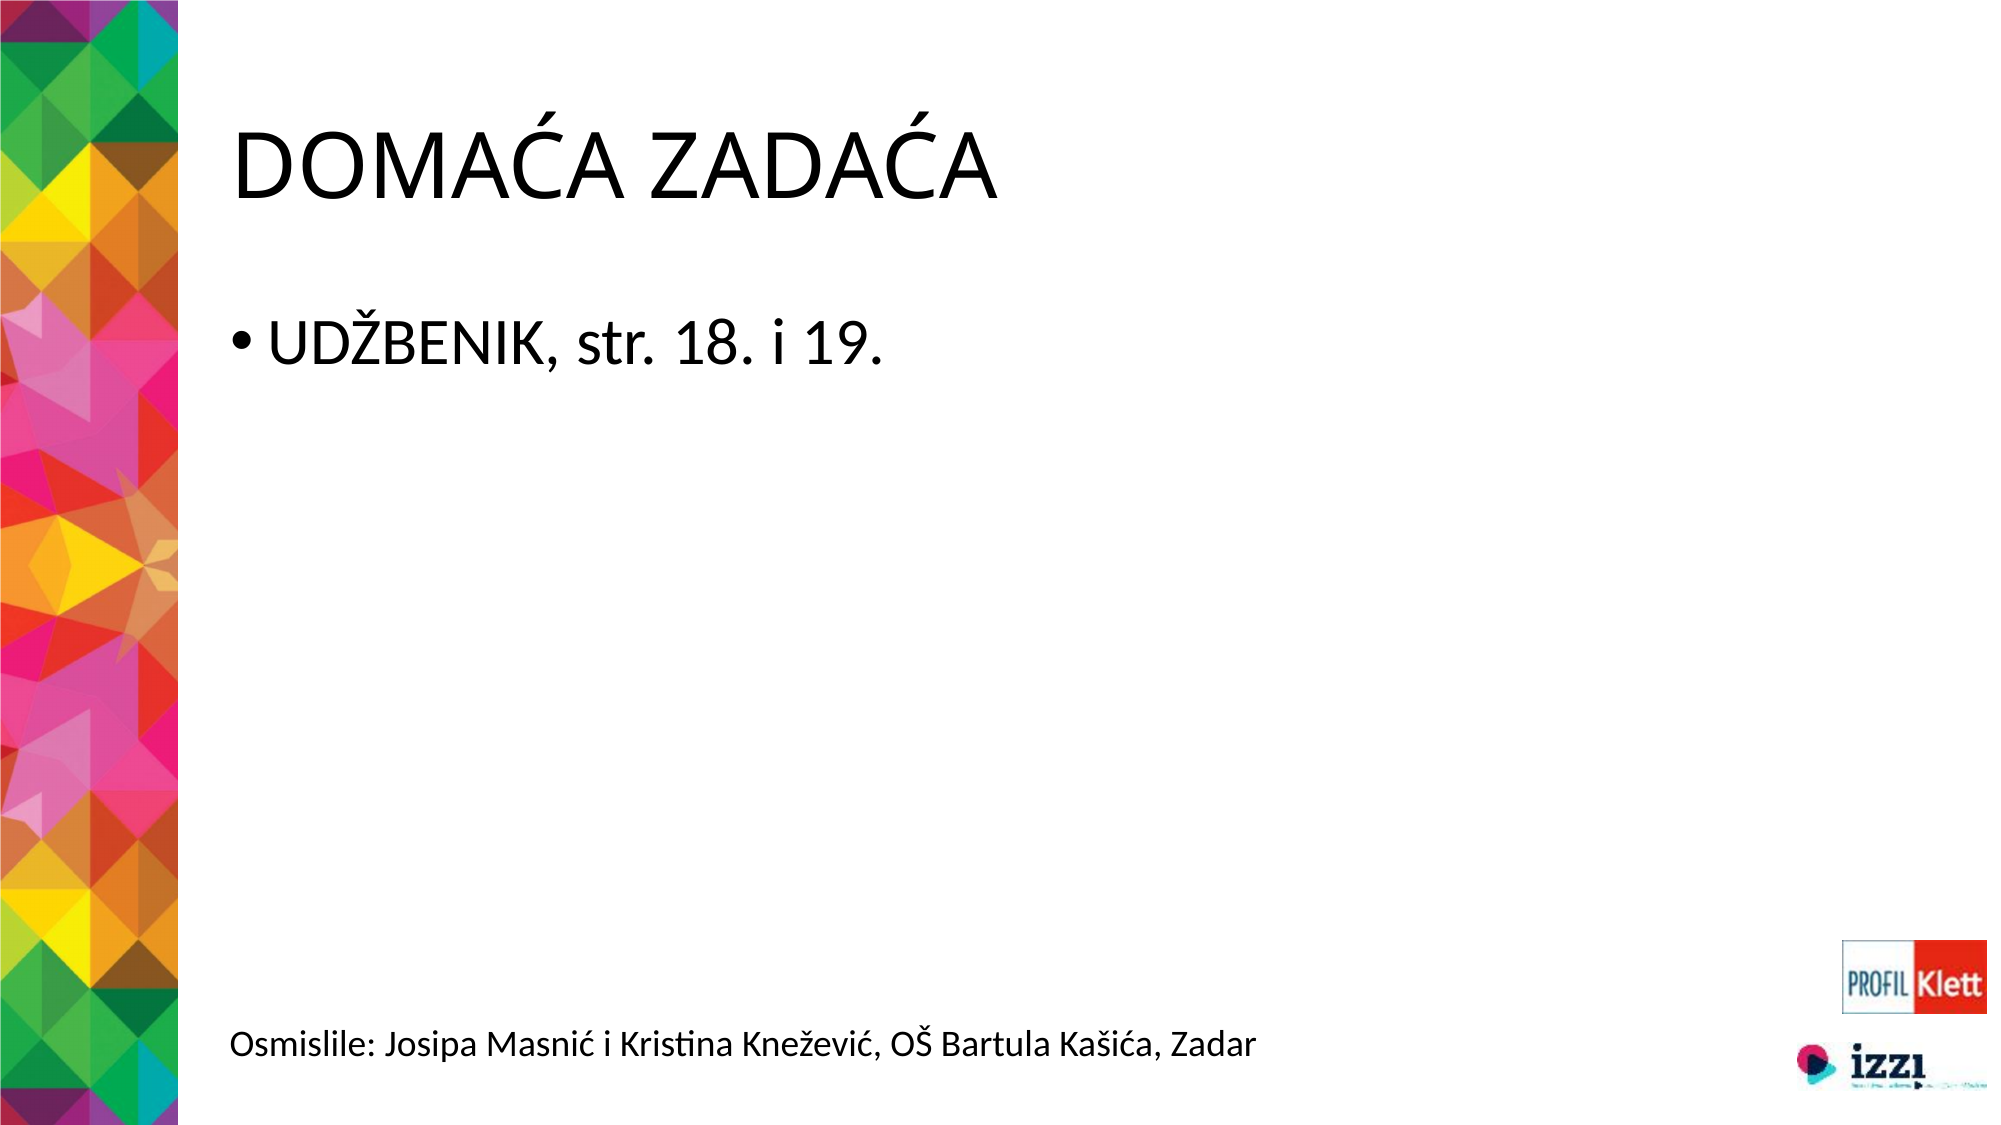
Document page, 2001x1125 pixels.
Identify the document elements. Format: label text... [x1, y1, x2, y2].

picture [1863, 940, 1987, 1014]
list UDŽBENIK, str. 18. i 19. [214, 299, 1863, 1014]
picture [1, 2, 178, 1124]
picture [1797, 1042, 1987, 1091]
title DOMAĆA ZADAĆA [214, 59, 1863, 278]
text_box Osmislile: Josipa Masnić i Kristina Knežević, OŠ Bartula Kašića, Zadar [214, 1012, 1401, 1072]
